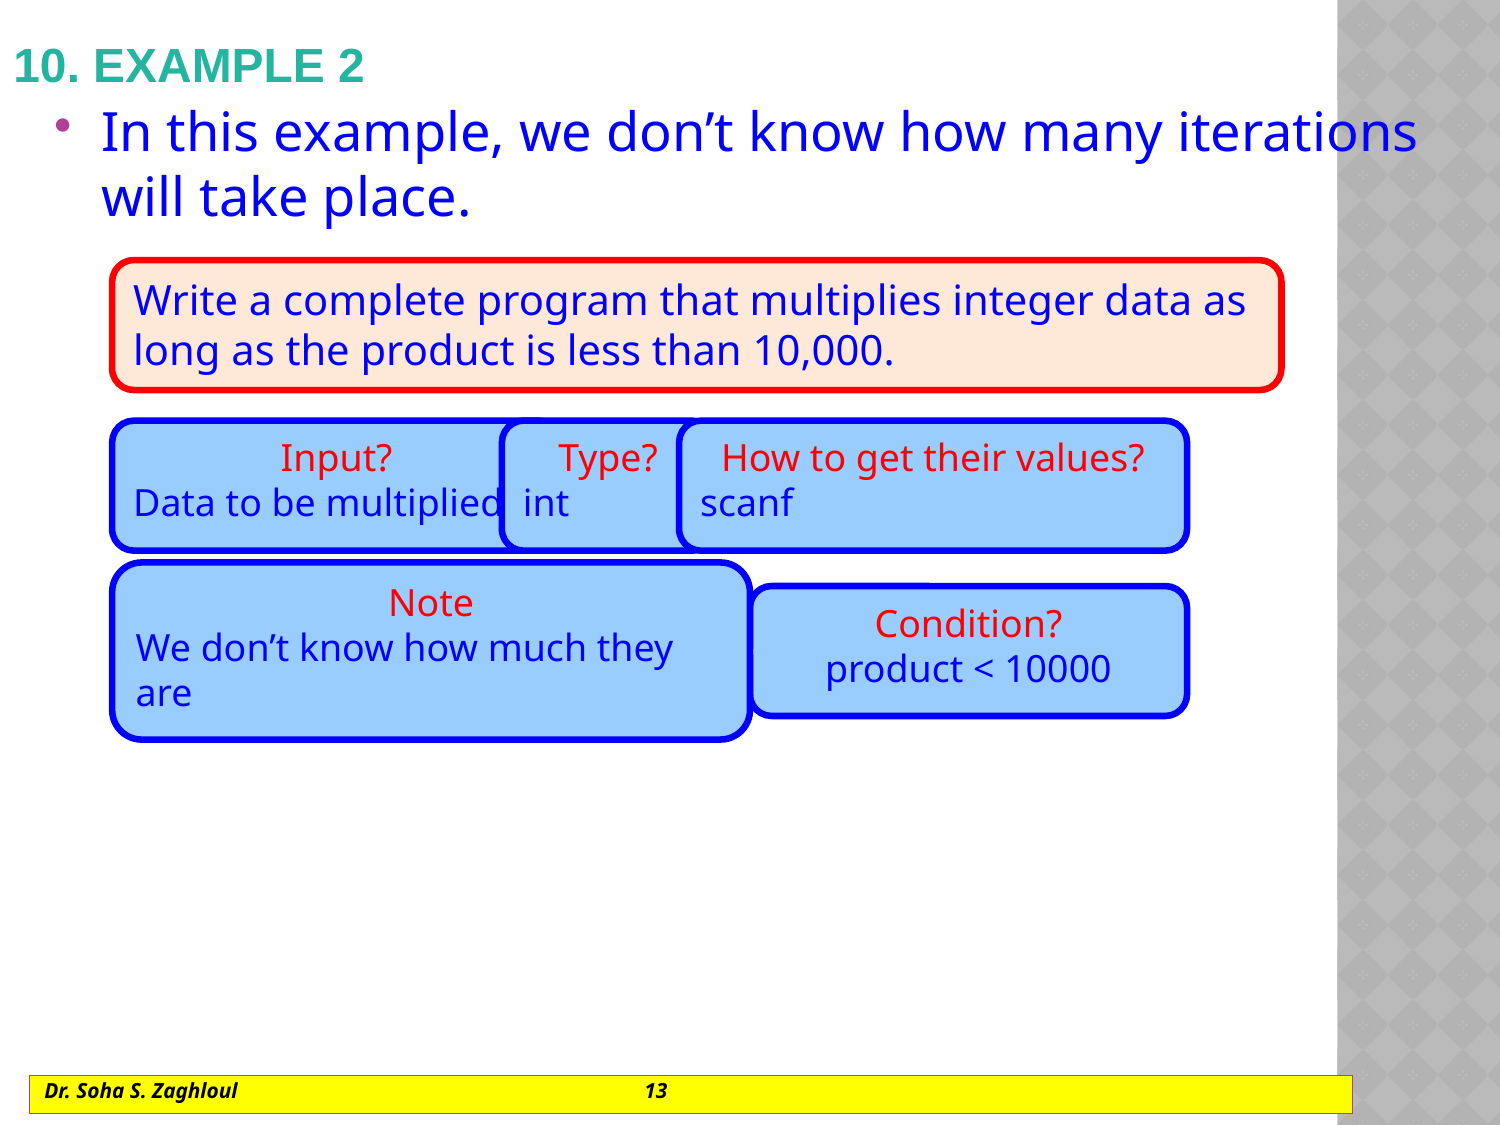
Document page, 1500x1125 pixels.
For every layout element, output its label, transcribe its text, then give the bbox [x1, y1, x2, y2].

text_box Dr. Soha S. Zaghloul 13 [29, 1075, 1353, 1114]
text_box Type? int [498, 417, 695, 554]
text_box Write a complete program that multiplies integer data as long as the product is less than 10,000. [108, 256, 1285, 394]
text_box Input? Data to be multiplied [108, 417, 518, 554]
text_box Note We don’t know how much they are [108, 559, 754, 743]
title 10. EXAMPLE 2 [5, 19, 1341, 93]
list In this example, we don’t know how many iterations will take place. [41, 90, 1459, 1059]
text_box Condition? product < 10000 [754, 582, 1191, 720]
text_box How to get their values? scanf [675, 417, 1191, 554]
